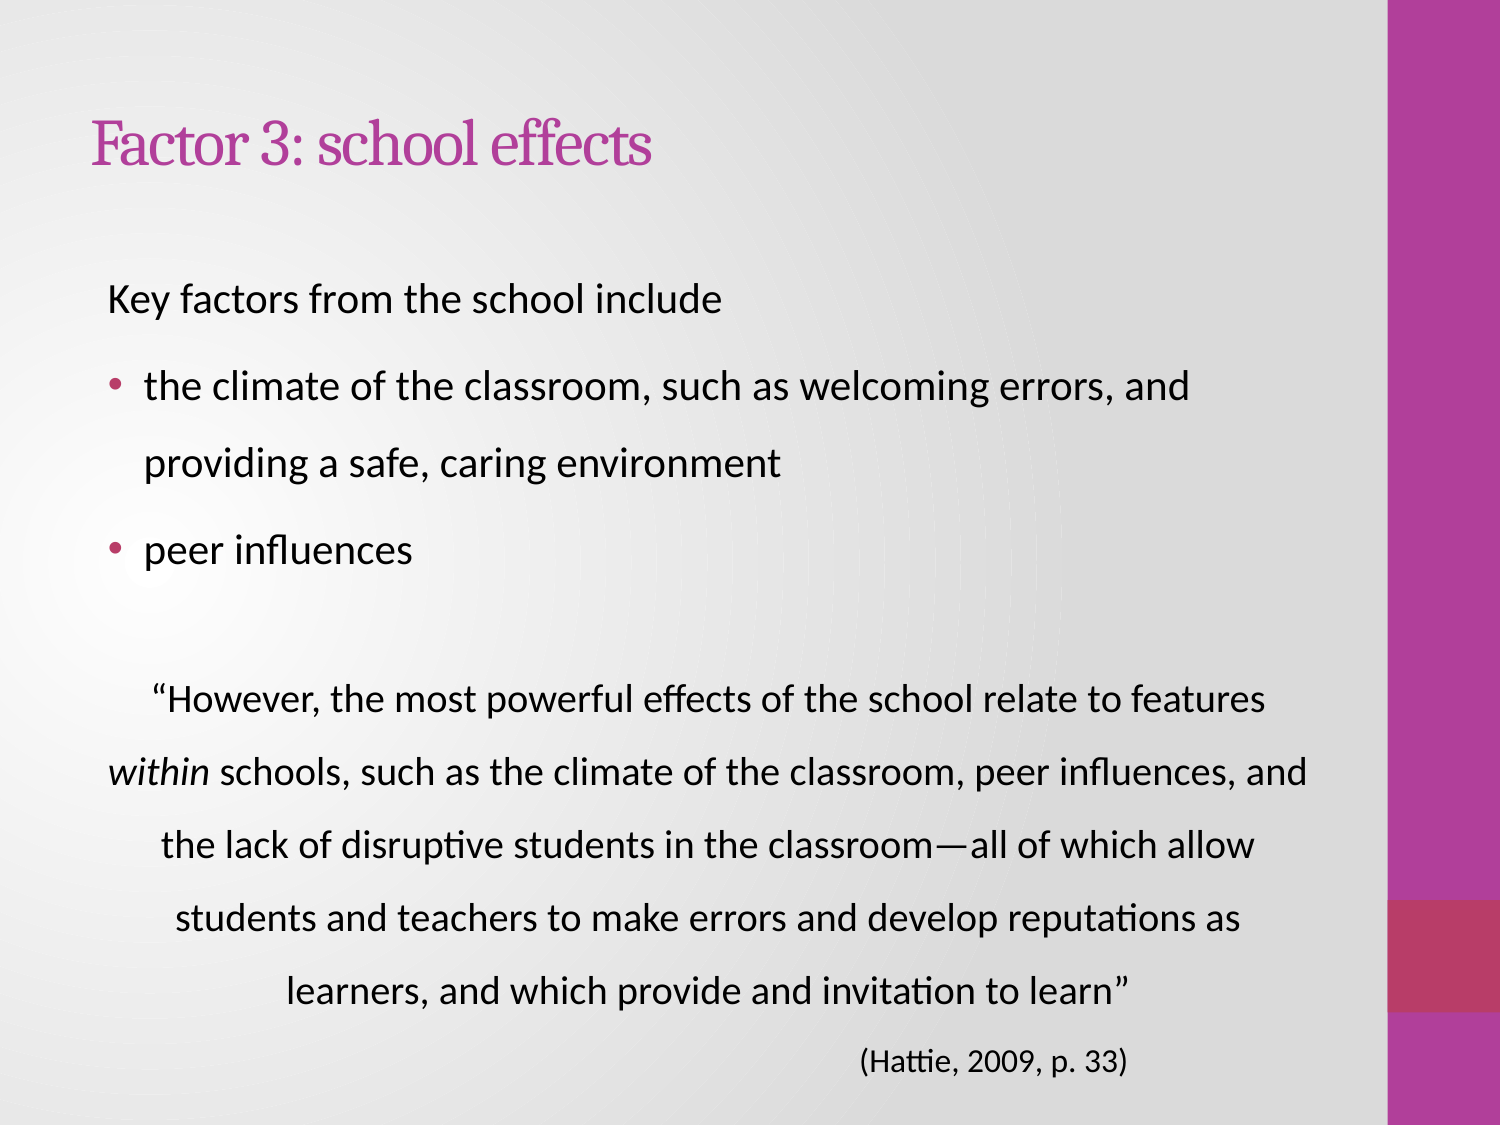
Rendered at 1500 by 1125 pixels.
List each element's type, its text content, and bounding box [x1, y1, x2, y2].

title Factor 3: school effects [75, 45, 1325, 233]
list Key factors from the school include the climate of the classroom, such as welcoming errors, and providing a safe, caring environment peer influences “However, the most powerful effects of the school relate to features within schools, such as the climate of the classroom, peer influences, and the lack of disruptive students in the classroom—all of which allow students and teachers to make errors and develop reputations as learners, and which provide and invitation to learn” (Hattie, 2009, p. 33) [75, 237, 1325, 1088]
